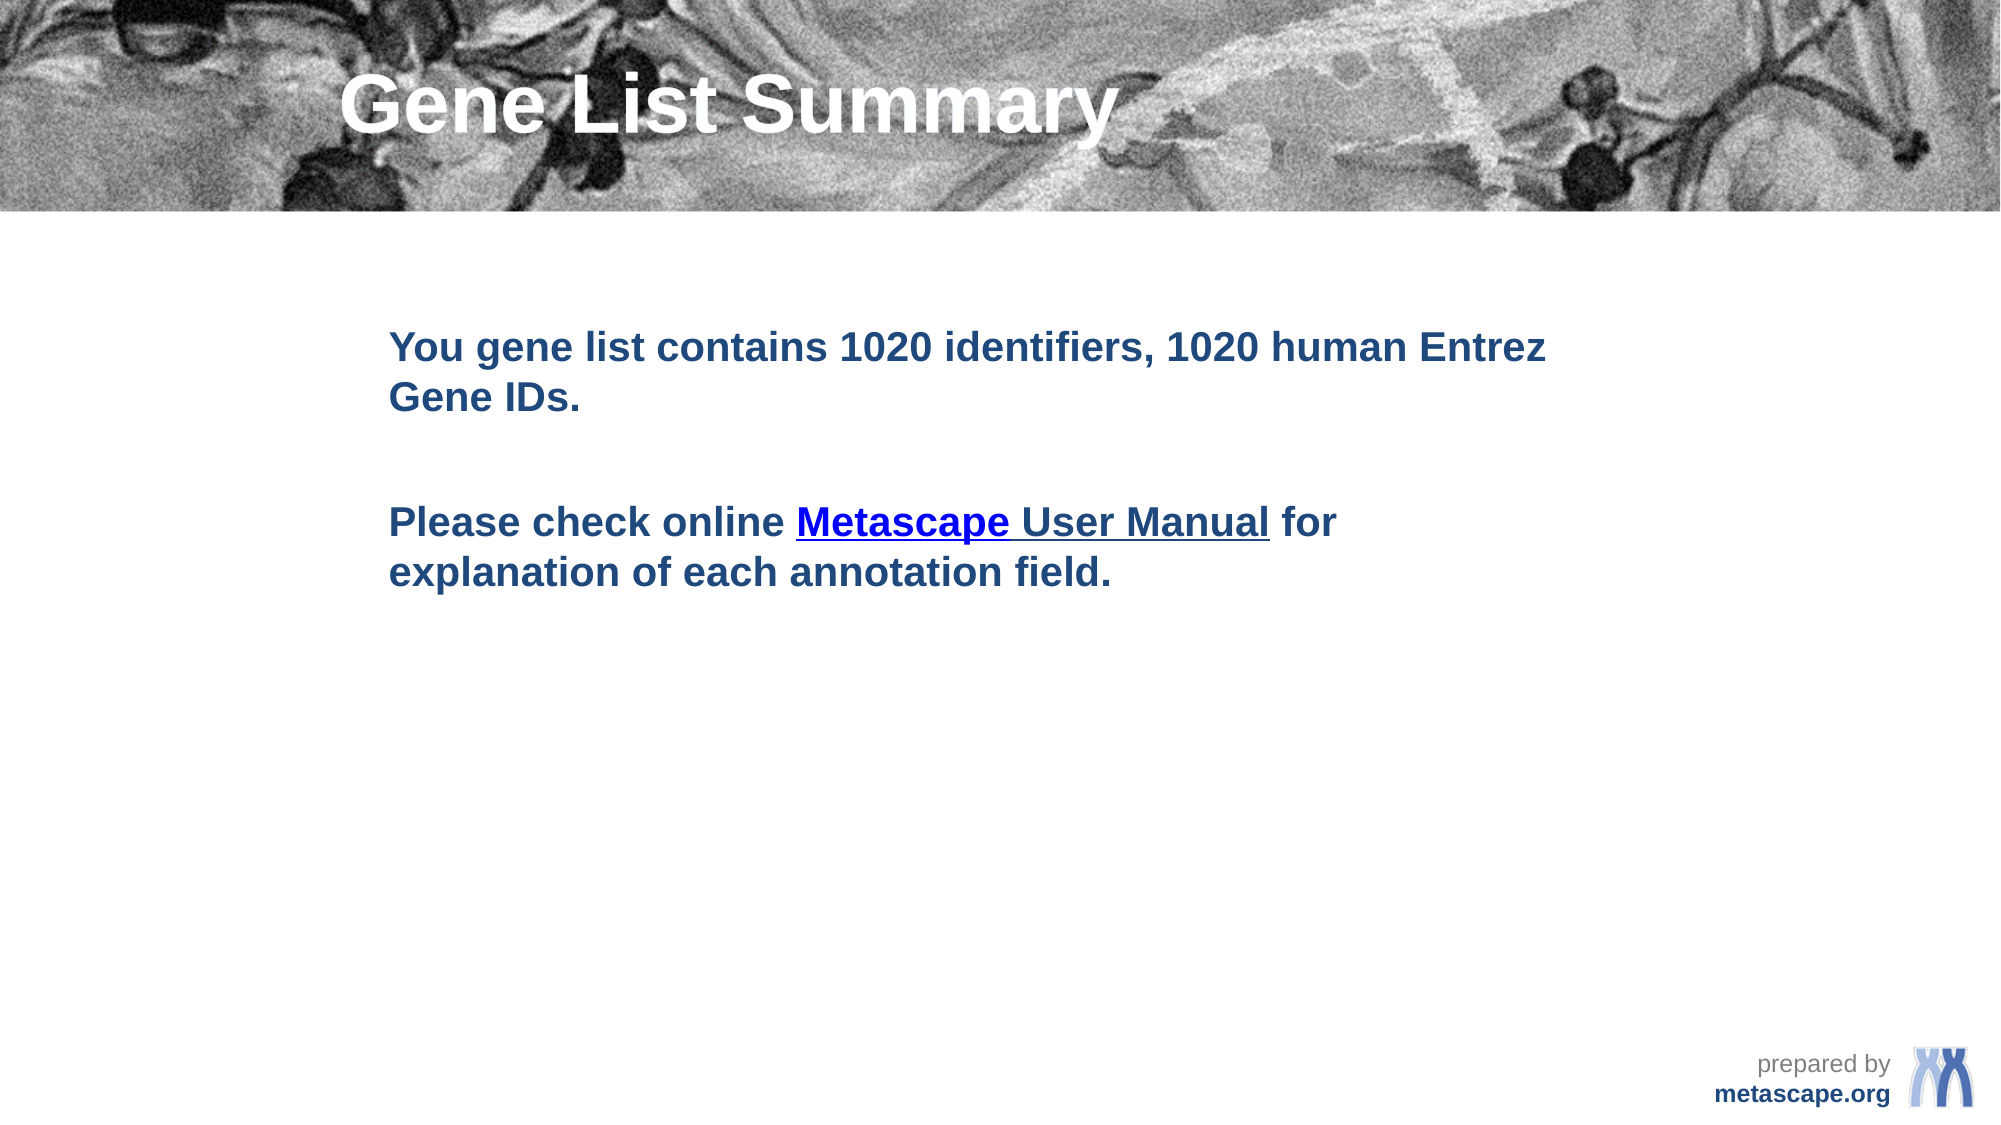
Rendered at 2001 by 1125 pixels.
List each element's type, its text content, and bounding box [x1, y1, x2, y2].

text_box Please check online Metascape User Manual for explanation of each annotation field. [373, 487, 1526, 603]
title Gene List Summary [323, 11, 1226, 187]
picture [0, 0, 2001, 1125]
text_box You gene list contains 1020 identifiers, 1020 human Entrez Gene IDs. [373, 311, 1647, 427]
